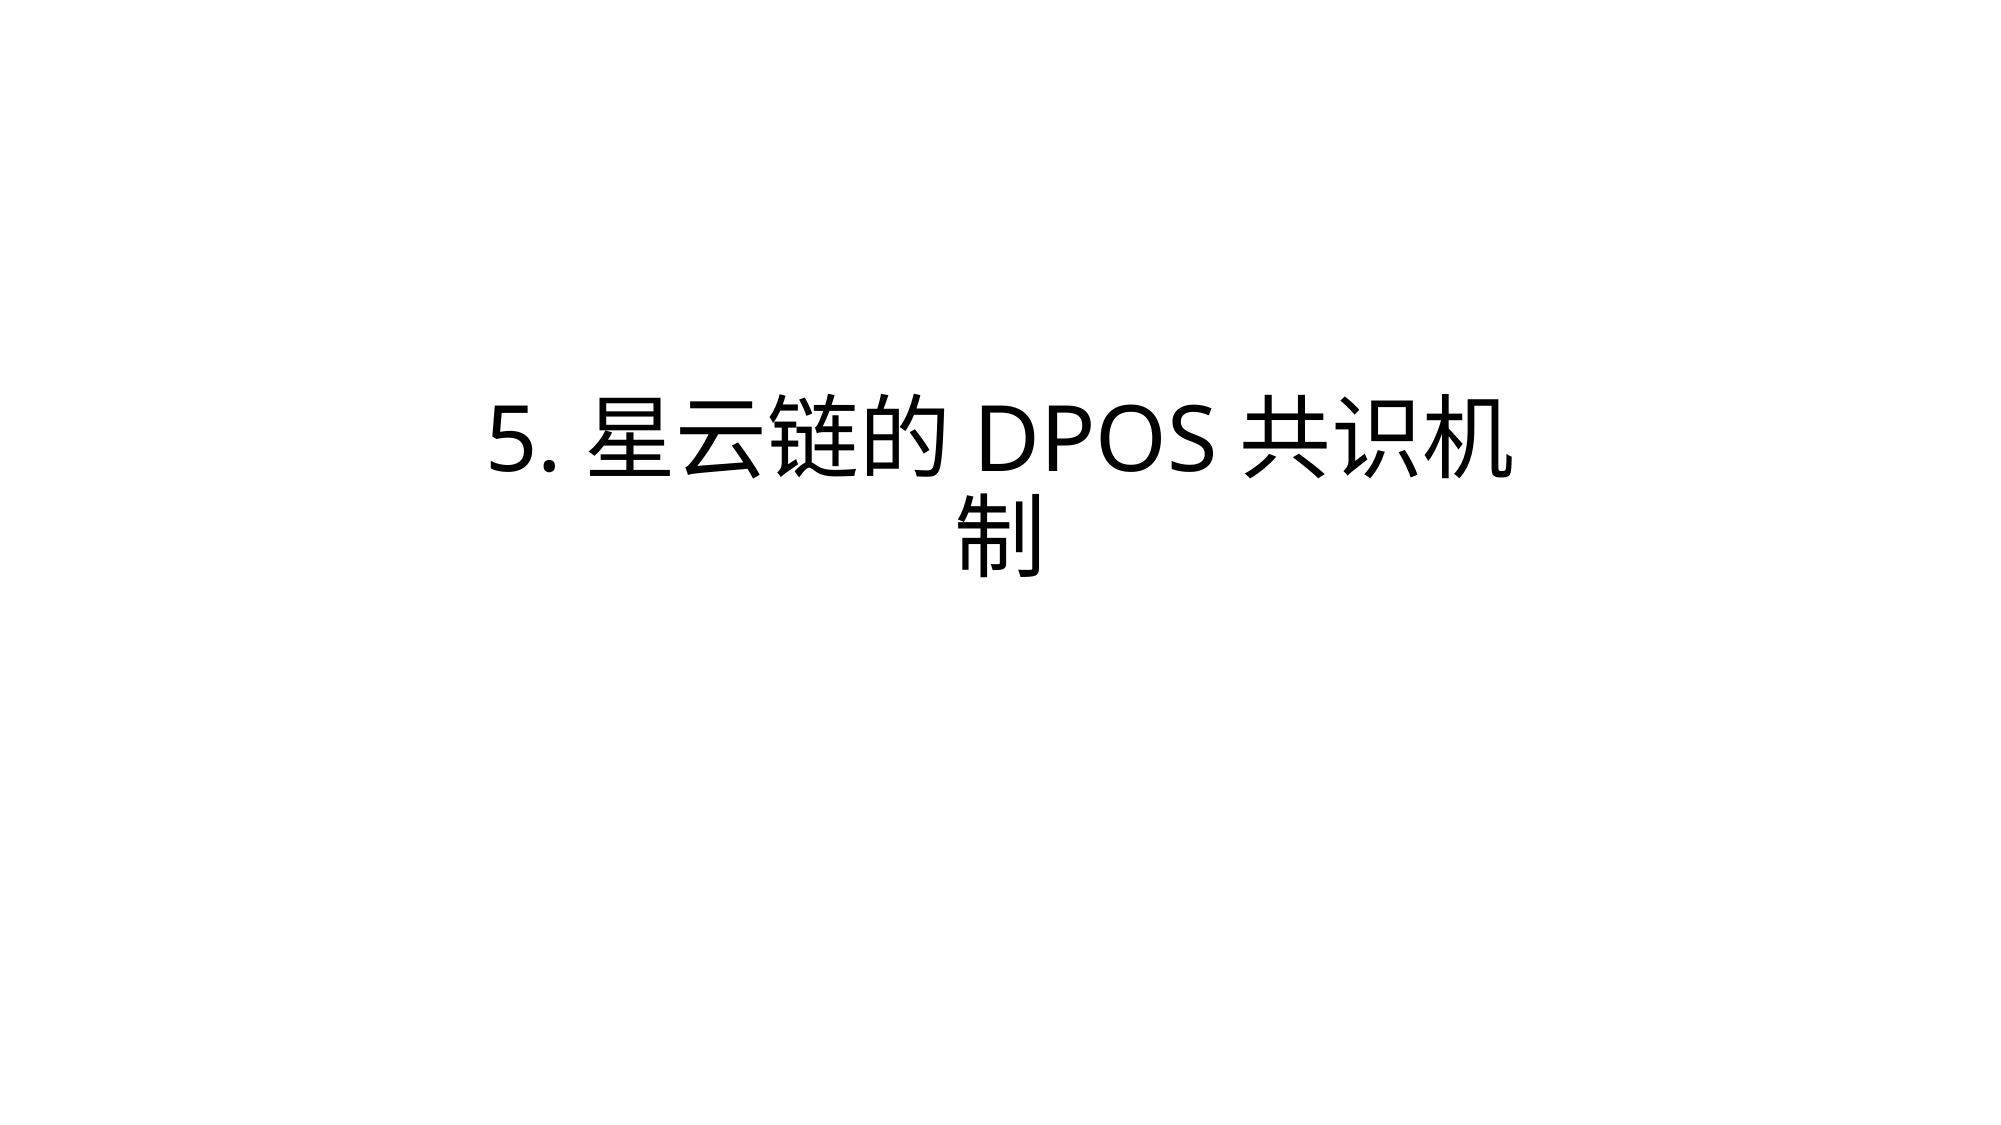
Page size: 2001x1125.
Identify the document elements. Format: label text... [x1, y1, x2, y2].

title 5.星云链的DPOS共识机制 [428, 382, 1572, 600]
